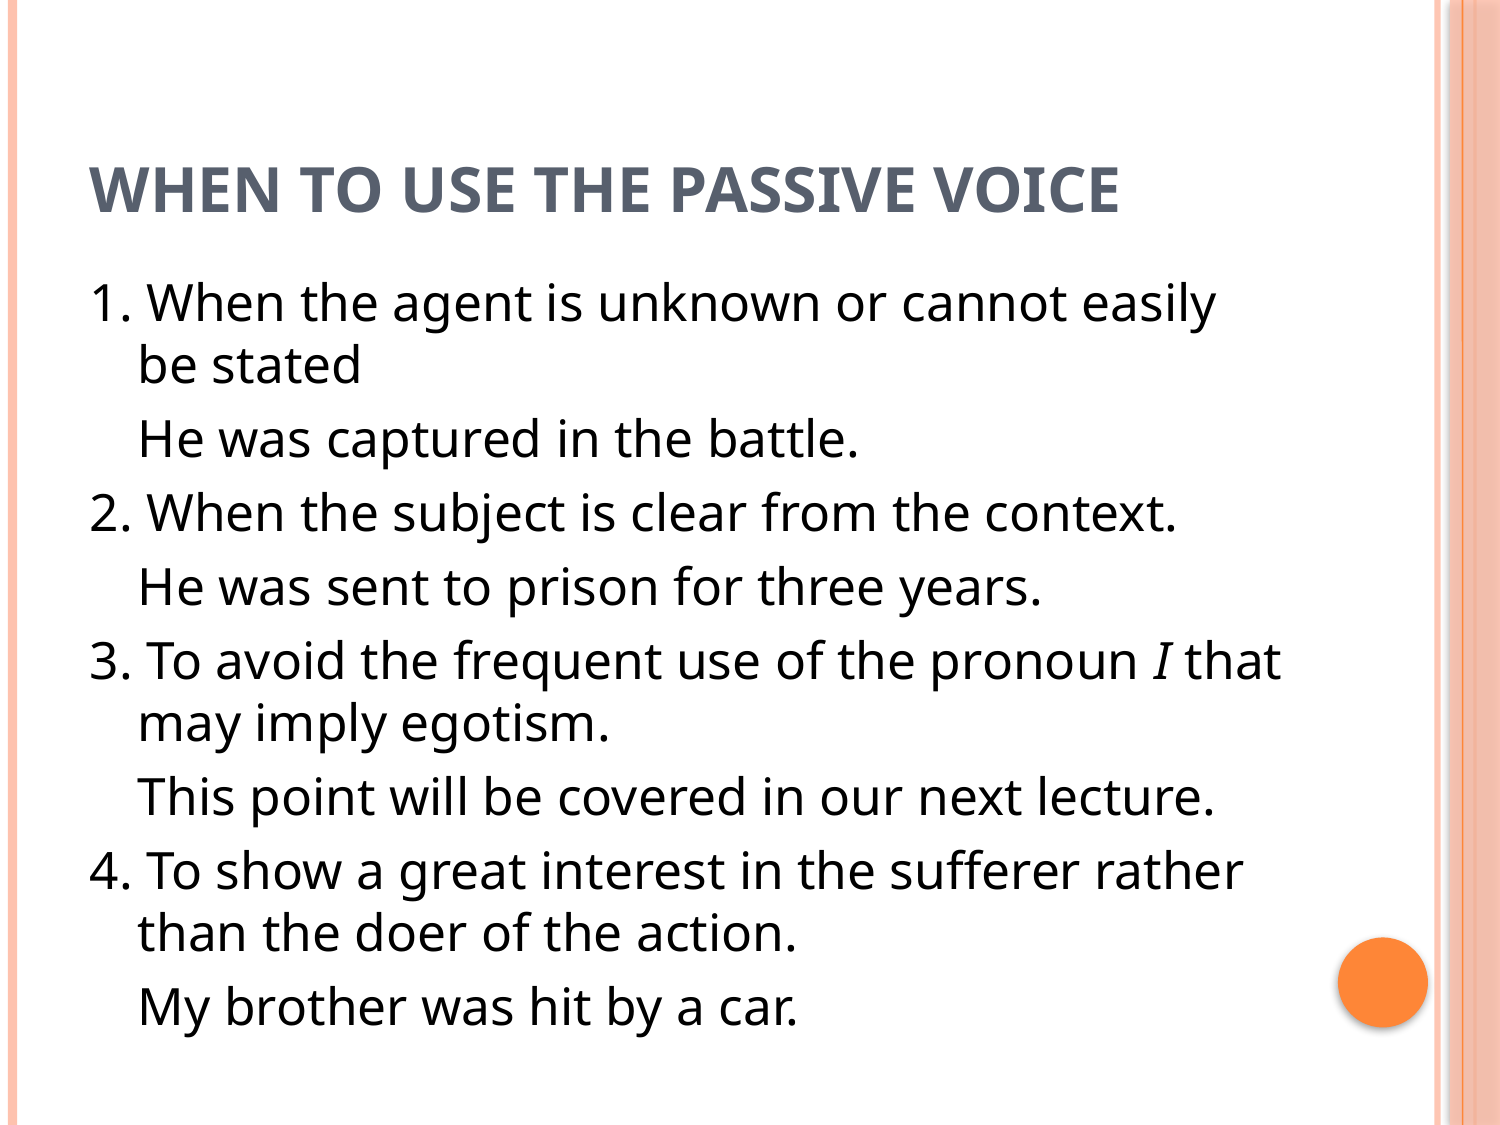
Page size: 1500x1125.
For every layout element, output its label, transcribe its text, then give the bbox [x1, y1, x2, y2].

title When to Use the Passive Voice [75, 45, 1300, 233]
list 1. When the agent is unknown or cannot easily be stated He was captured in the battle. 2. When the subject is clear from the context. He was sent to prison for three years. 3. To avoid the frequent use of the pronoun I that may imply egotism. This point will be covered in our next lecture. 4. To show a great interest in the sufferer rather than the doer of the action. My brother was hit by a car. [75, 262, 1300, 1062]
